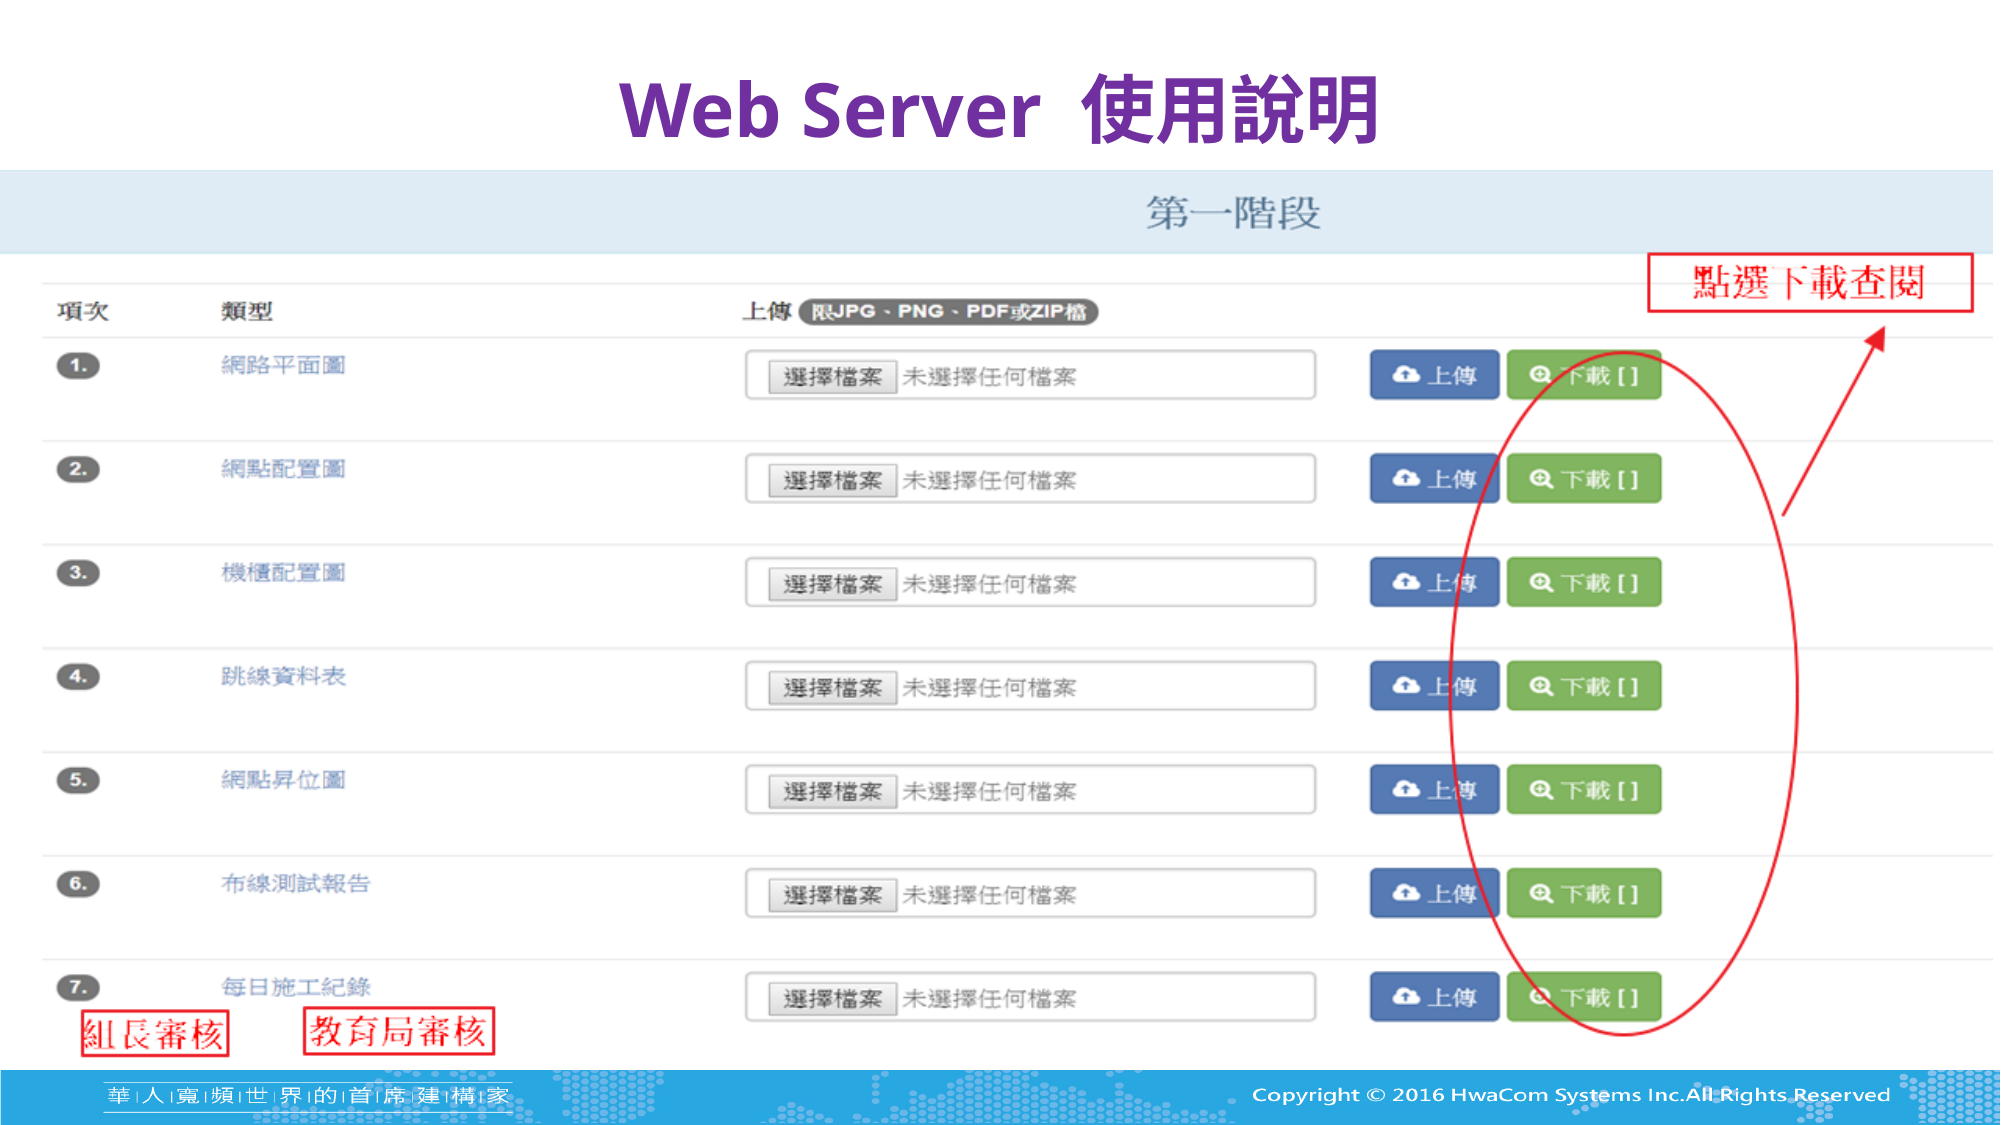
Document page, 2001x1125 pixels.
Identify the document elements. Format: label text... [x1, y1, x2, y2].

picture [0, 1070, 2000, 1125]
picture [0, 170, 1993, 1059]
title Web Server 使用說明 [99, 45, 1900, 168]
